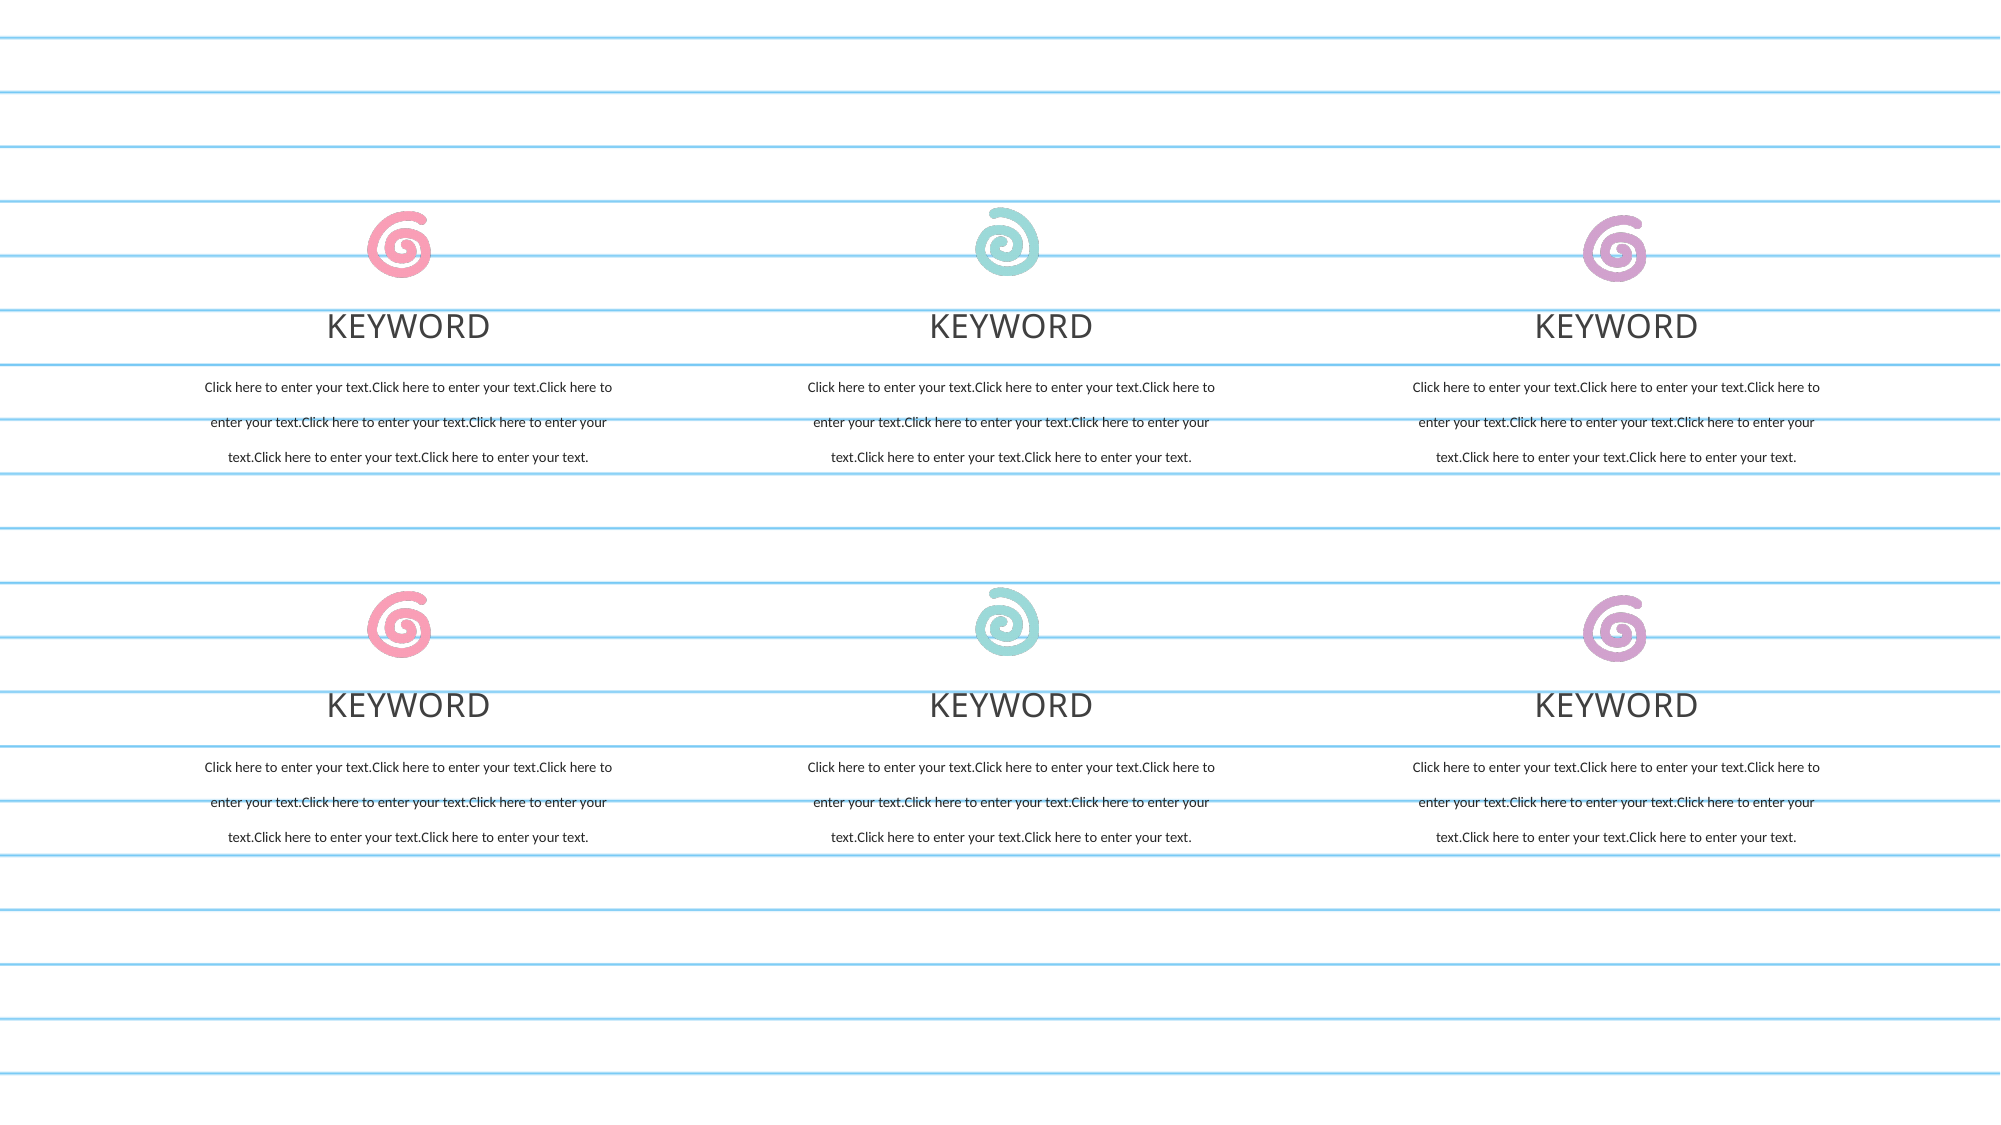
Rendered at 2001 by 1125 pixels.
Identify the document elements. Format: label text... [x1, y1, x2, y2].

text_box KEYWORD [1465, 297, 1769, 353]
text_box KEYWORD [257, 297, 561, 353]
text_box Click here to enter your text.Click here to enter your text.Click here to enter your text.Click here to enter your text.Click here to enter your text.Click here to enter your text.Click here to enter your text. [779, 732, 1244, 853]
text_box KEYWORD [257, 677, 561, 732]
text_box Click here to enter your text.Click here to enter your text.Click here to enter your text.Click here to enter your text.Click here to enter your text.Click here to enter your text.Click here to enter your text. [1384, 732, 1849, 853]
text_box KEYWORD [860, 677, 1163, 732]
text_box KEYWORD [860, 297, 1163, 353]
text_box Click here to enter your text.Click here to enter your text.Click here to enter your text.Click here to enter your text.Click here to enter your text.Click here to enter your text.Click here to enter your text. [176, 732, 641, 853]
picture [0, 0, 2001, 1118]
text_box KEYWORD [1465, 677, 1769, 732]
text_box Click here to enter your text.Click here to enter your text.Click here to enter your text.Click here to enter your text.Click here to enter your text.Click here to enter your text.Click here to enter your text. [176, 352, 641, 473]
text_box Click here to enter your text.Click here to enter your text.Click here to enter your text.Click here to enter your text.Click here to enter your text.Click here to enter your text.Click here to enter your text. [1384, 352, 1849, 473]
text_box Click here to enter your text.Click here to enter your text.Click here to enter your text.Click here to enter your text.Click here to enter your text.Click here to enter your text.Click here to enter your text. [779, 352, 1244, 473]
